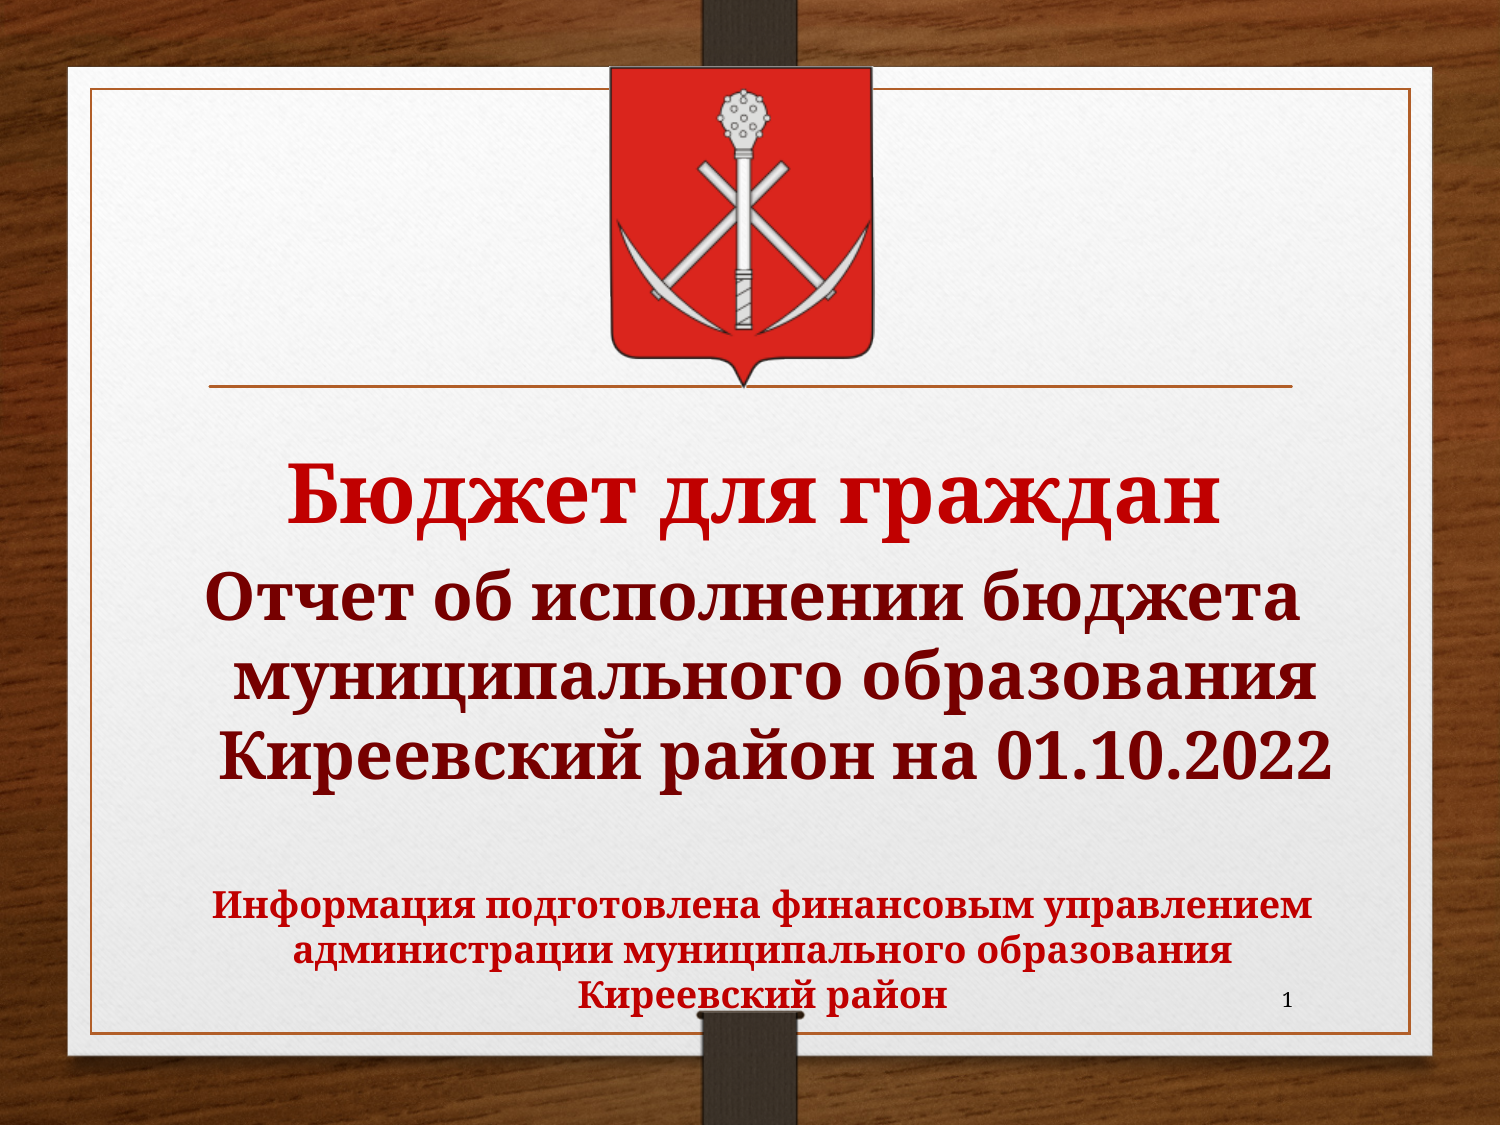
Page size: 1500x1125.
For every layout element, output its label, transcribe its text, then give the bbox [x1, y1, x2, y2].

text_box Информация подготовлена финансовым управлением администрации муниципального образования Киреевский район [159, 873, 1367, 1024]
picture [0, 0, 1500, 1125]
text_box Бюджет для граждан Отчет об исполнении бюджета муниципального образования Киреевский район на 01.10.2022 [100, 432, 1407, 801]
